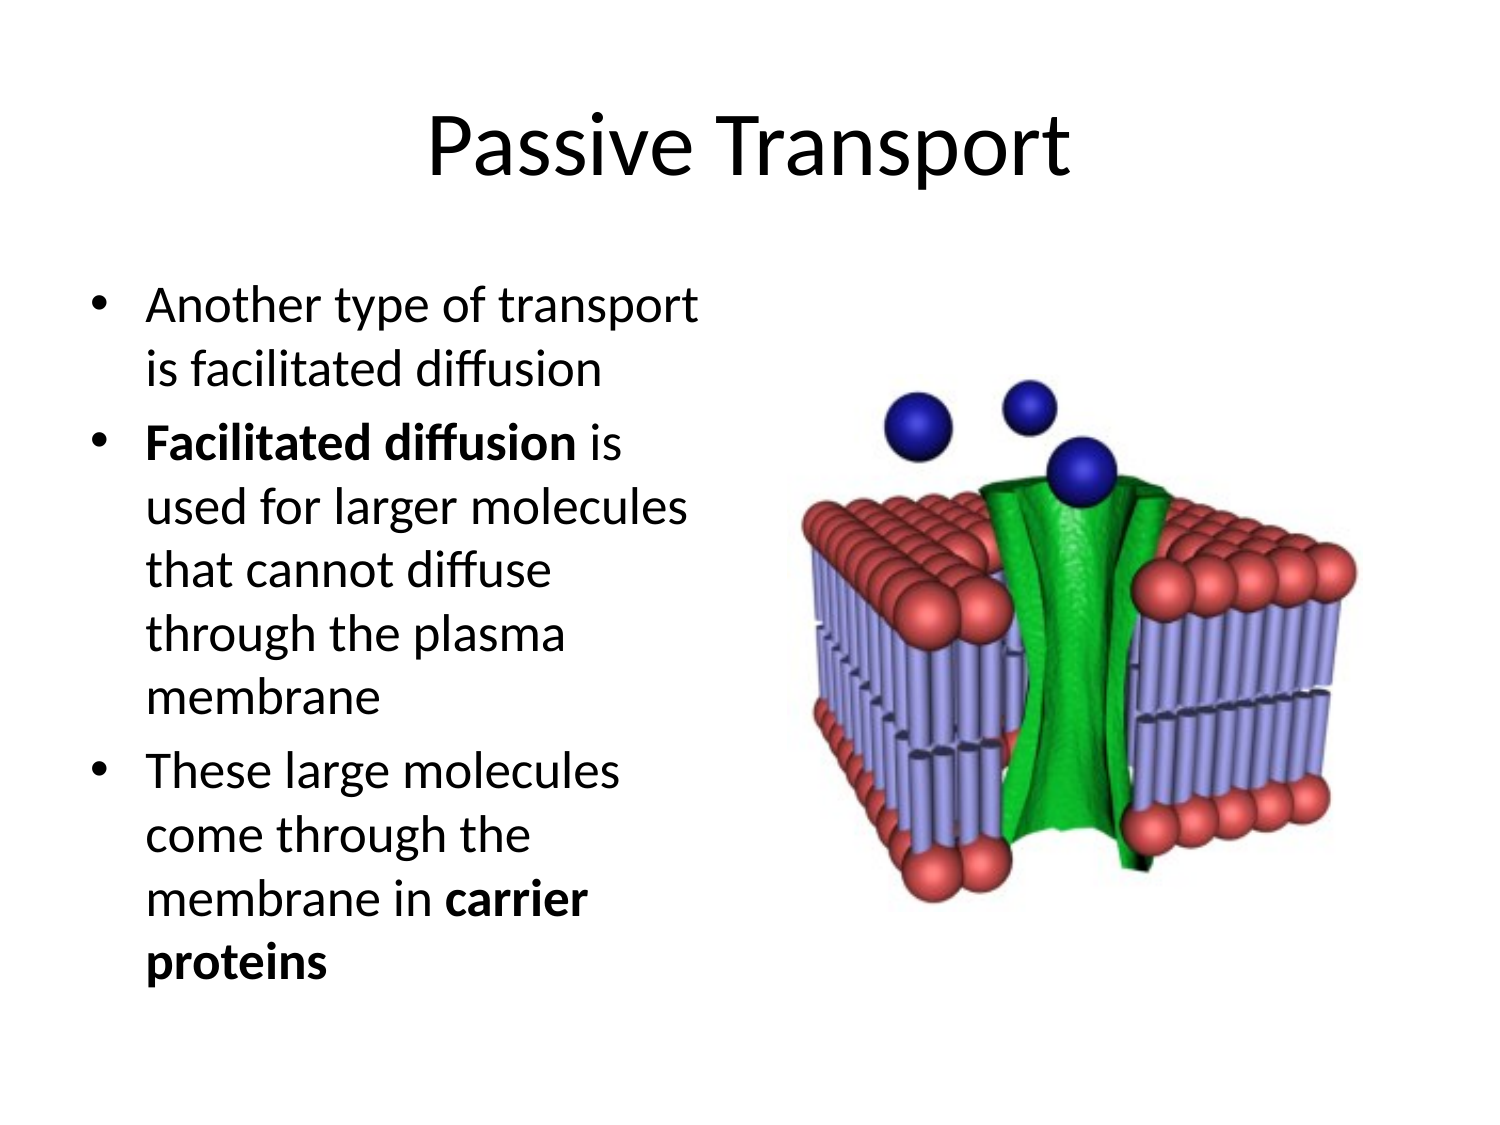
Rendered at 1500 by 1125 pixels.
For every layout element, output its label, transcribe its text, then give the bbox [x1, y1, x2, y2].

picture [787, 374, 1363, 912]
title Passive Transport [75, 45, 1425, 233]
list Another type of transport is facilitated diffusion Facilitated diffusion is used for larger molecules that cannot diffuse through the plasma membrane These large molecules come through the membrane in carrier proteins [75, 262, 738, 1005]
